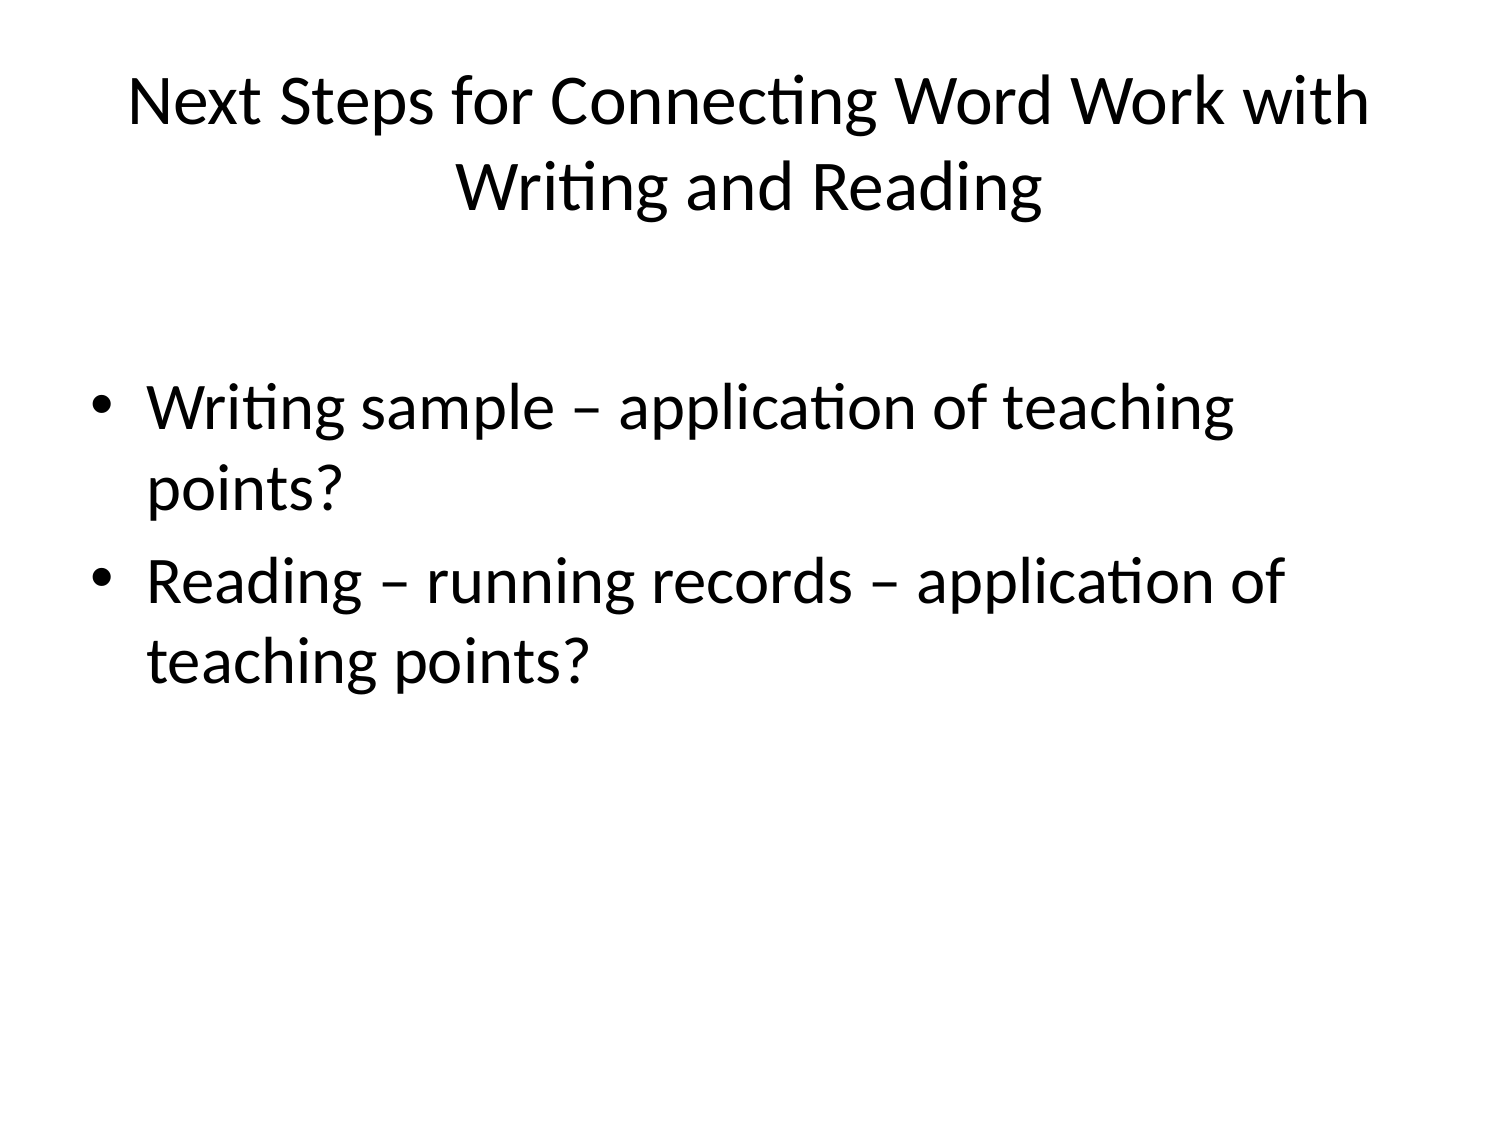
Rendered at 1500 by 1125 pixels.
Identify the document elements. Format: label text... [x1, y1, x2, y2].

title Next Steps for Connecting Word Work with Writing and Reading [74, 44, 1426, 233]
list Writing sample – application of teaching points? Reading – running records – application of teaching points? [74, 262, 1426, 1006]
